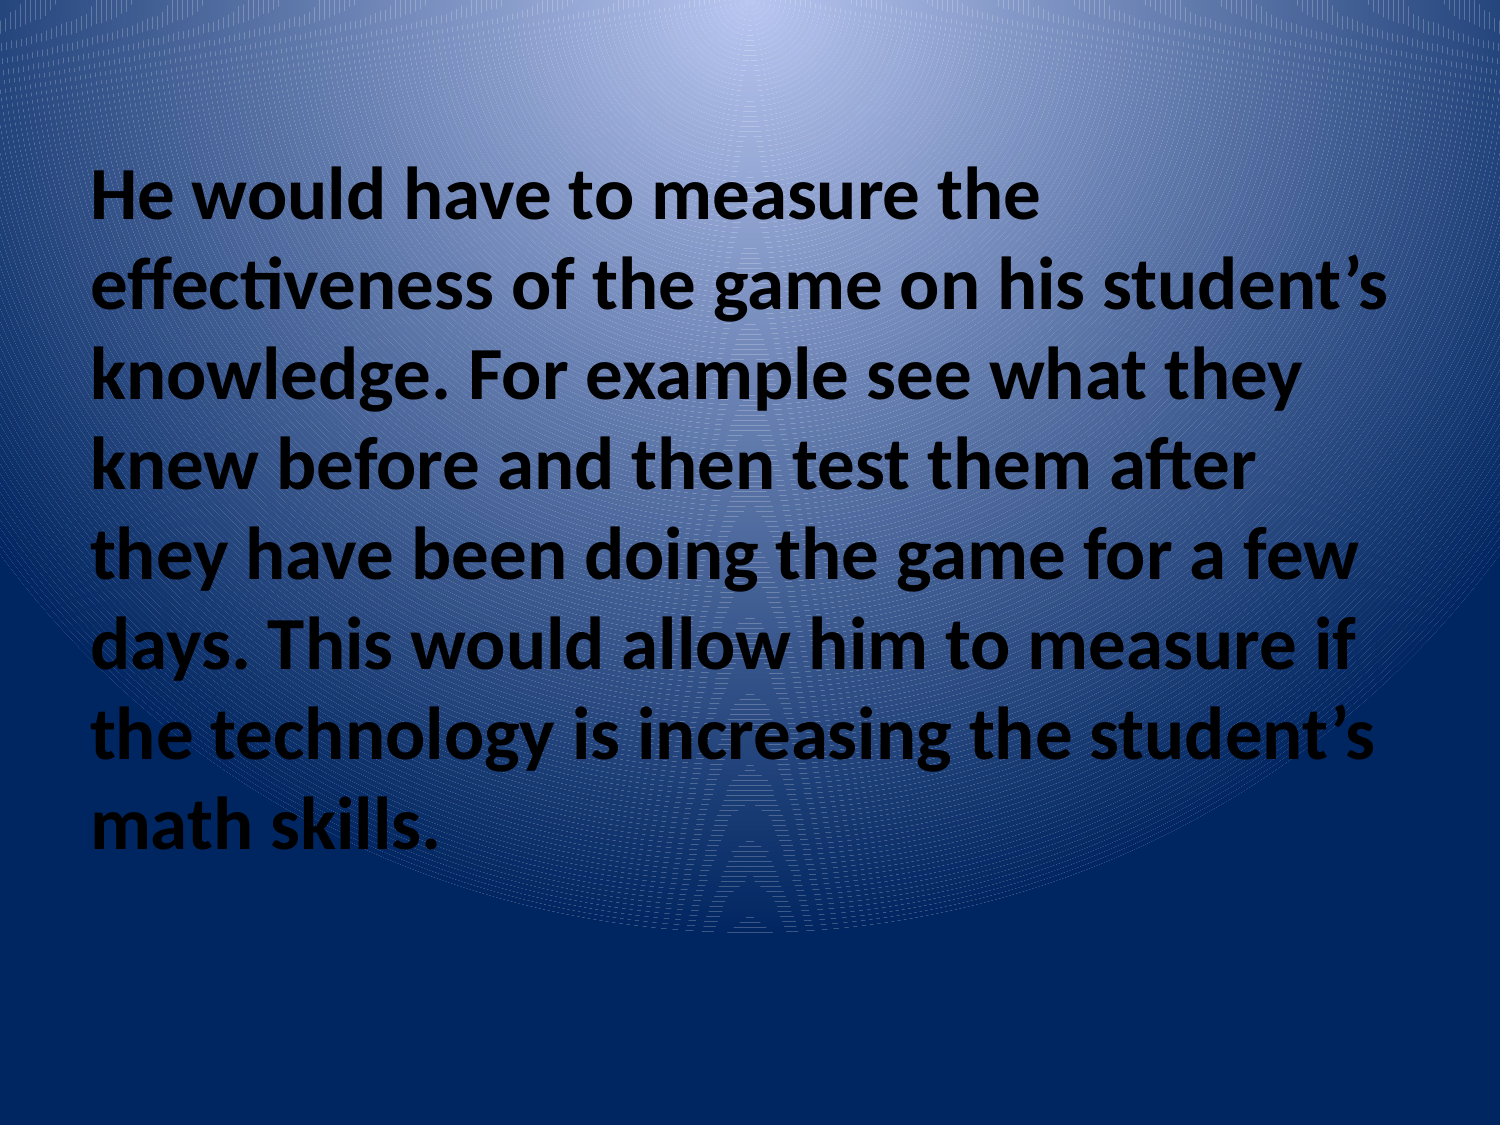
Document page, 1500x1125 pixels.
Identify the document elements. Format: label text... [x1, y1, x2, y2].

list He would have to measure the effectiveness of the game on his student’s knowledge. For example see what they knew before and then test them after they have been doing the game for a few days. This would allow him to measure if the technology is increasing the student’s math skills. [75, 137, 1425, 1005]
